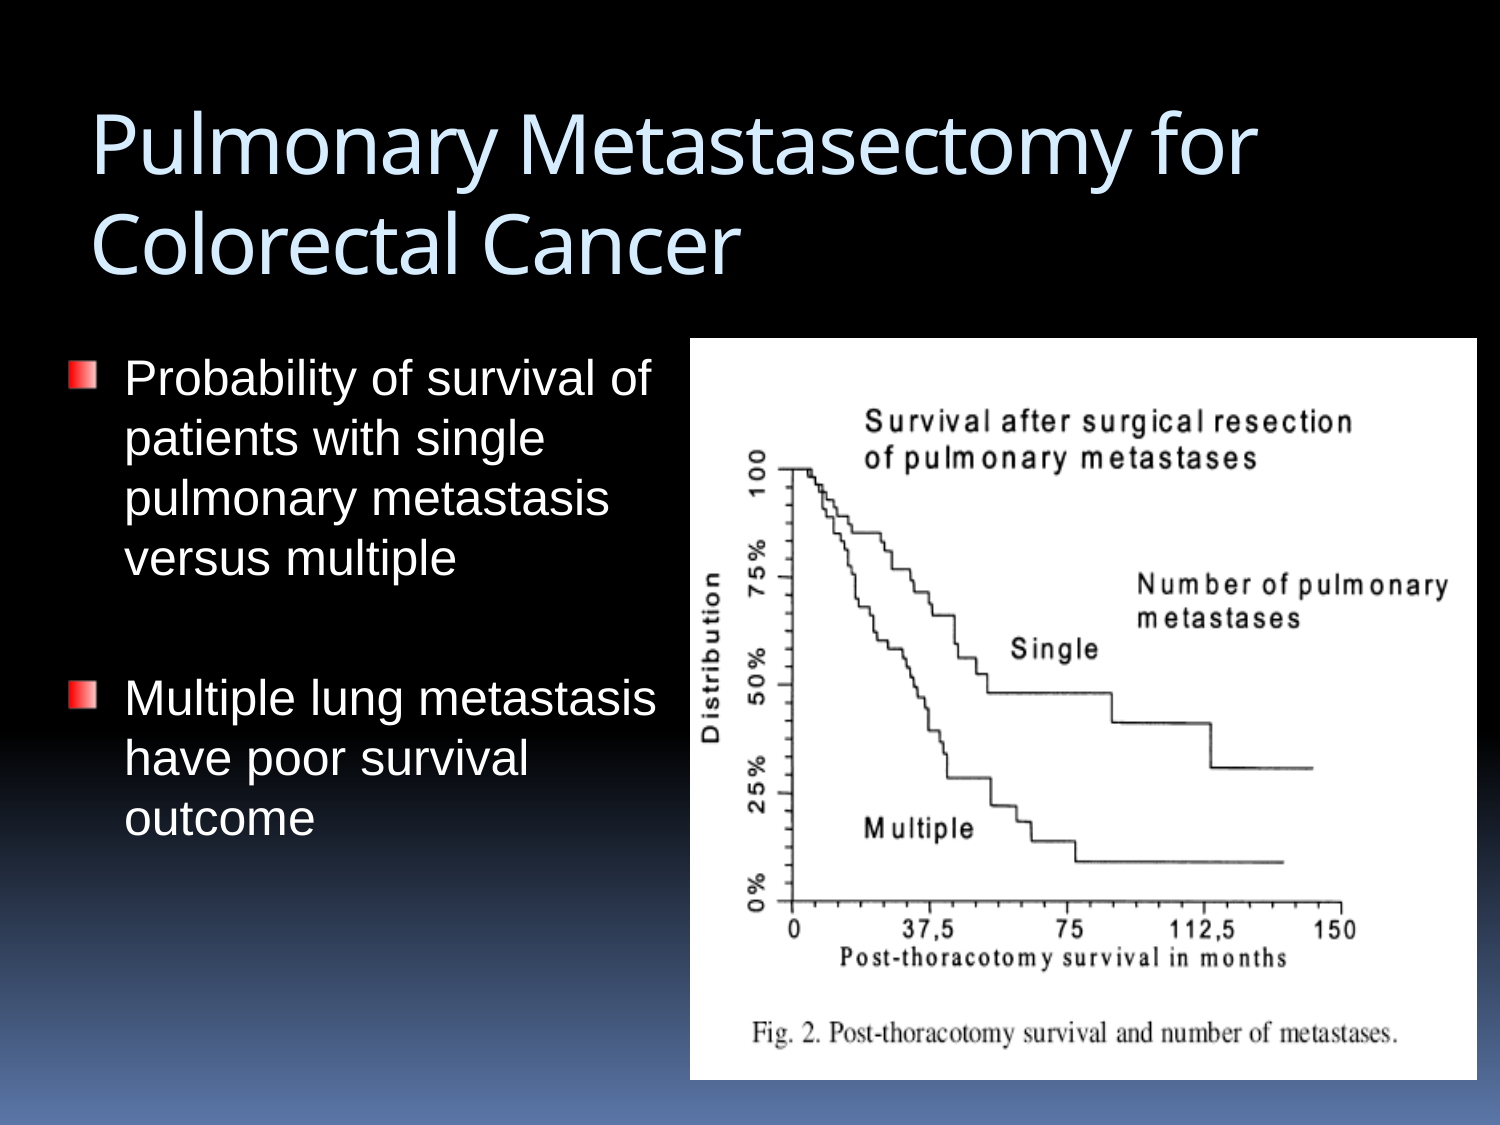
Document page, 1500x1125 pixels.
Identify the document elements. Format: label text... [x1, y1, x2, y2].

picture [67, 359, 100, 392]
title Pulmonary Metastasectomy for Colorectal Cancer [75, 83, 1425, 234]
picture [67, 679, 100, 712]
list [690, 337, 1477, 1080]
text_box Probability of survival of patients with single pulmonary metastasis versus multiple Multiple lung metastasis have poor survival outcome [53, 338, 739, 1125]
